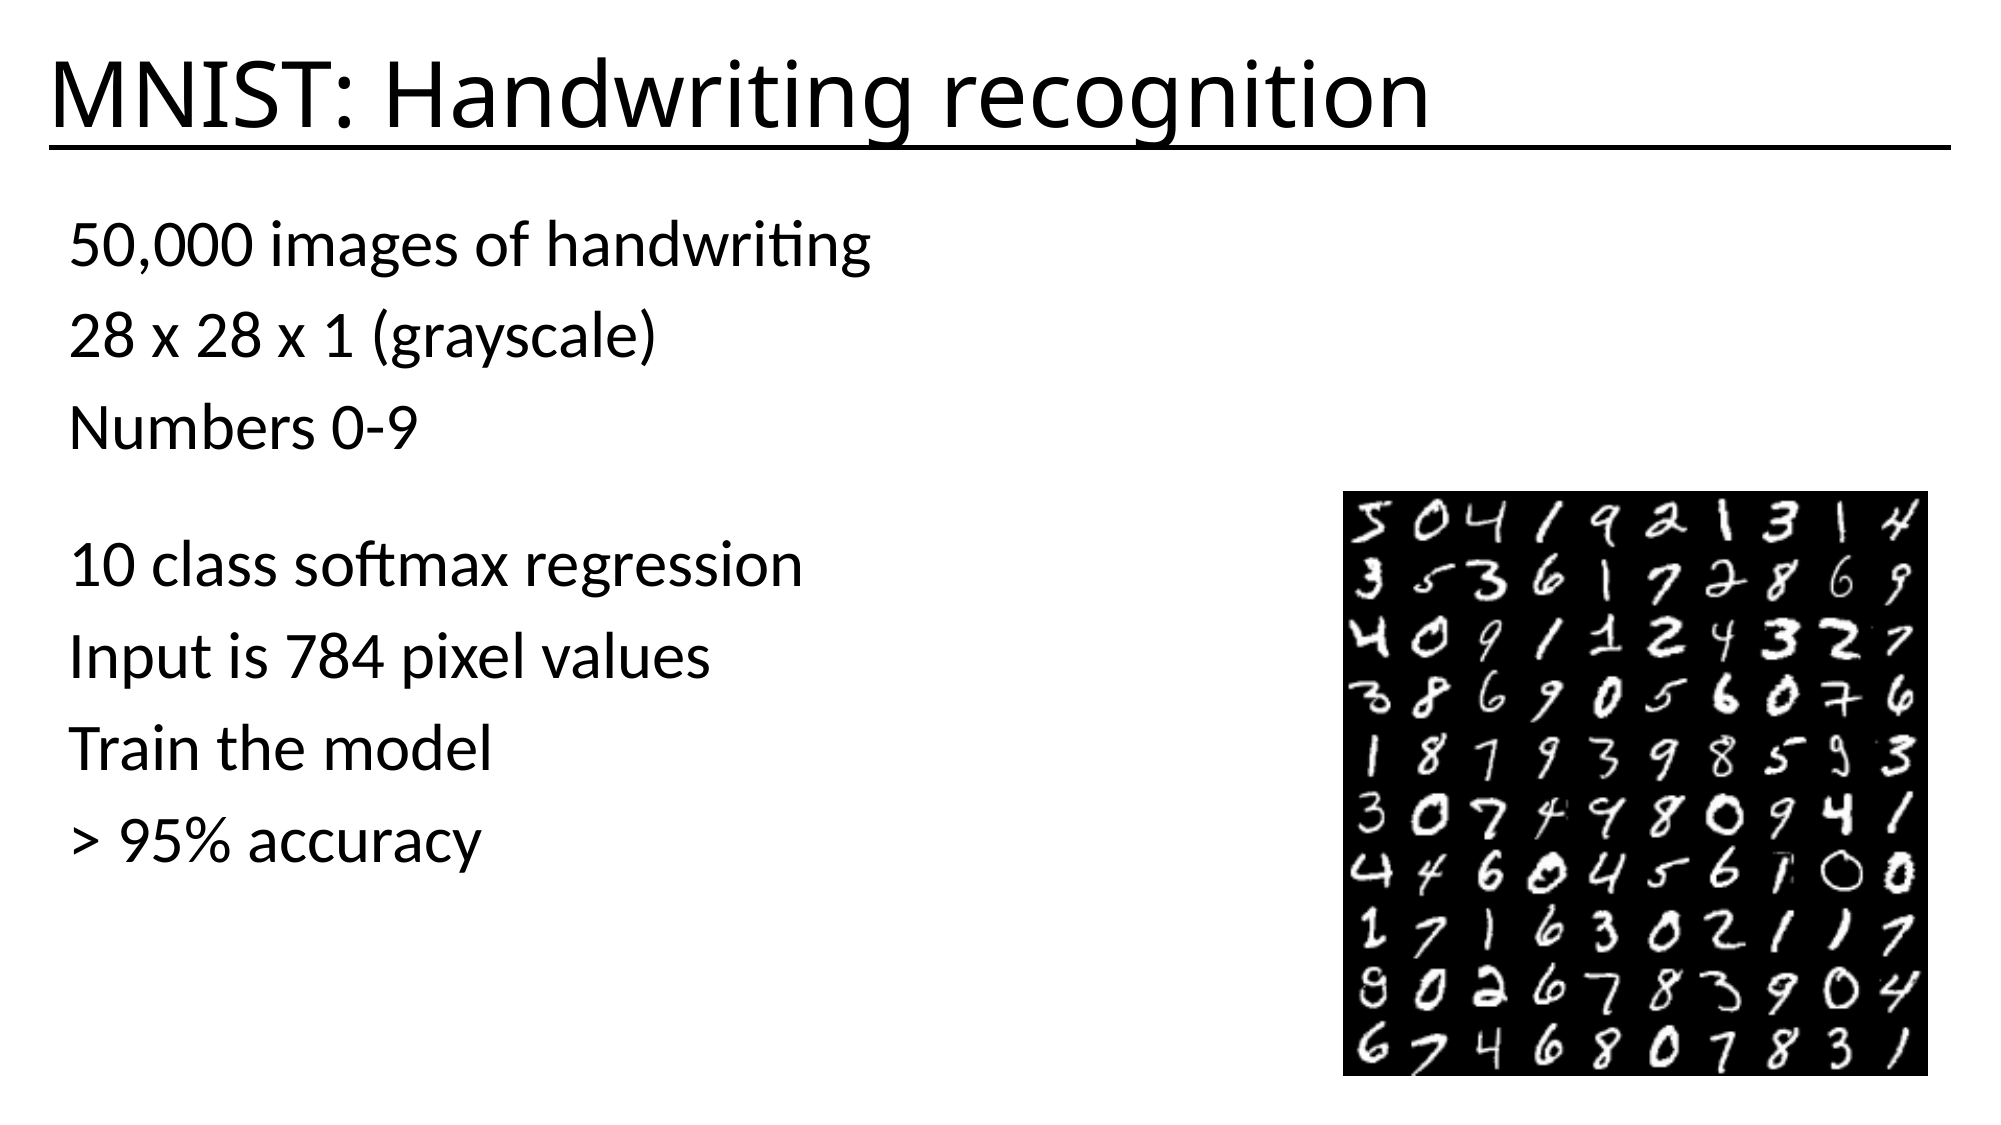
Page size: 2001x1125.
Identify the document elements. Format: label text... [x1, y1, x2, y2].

picture [1343, 491, 1928, 1076]
list 50,000 images of handwriting 28 x 28 x 1 (grayscale) Numbers 0-9 10 class softmax regression Input is 784 pixel values Train the model > 95% accuracy [48, 167, 1952, 1099]
title MNIST: Handwriting recognition [27, 42, 1972, 168]
